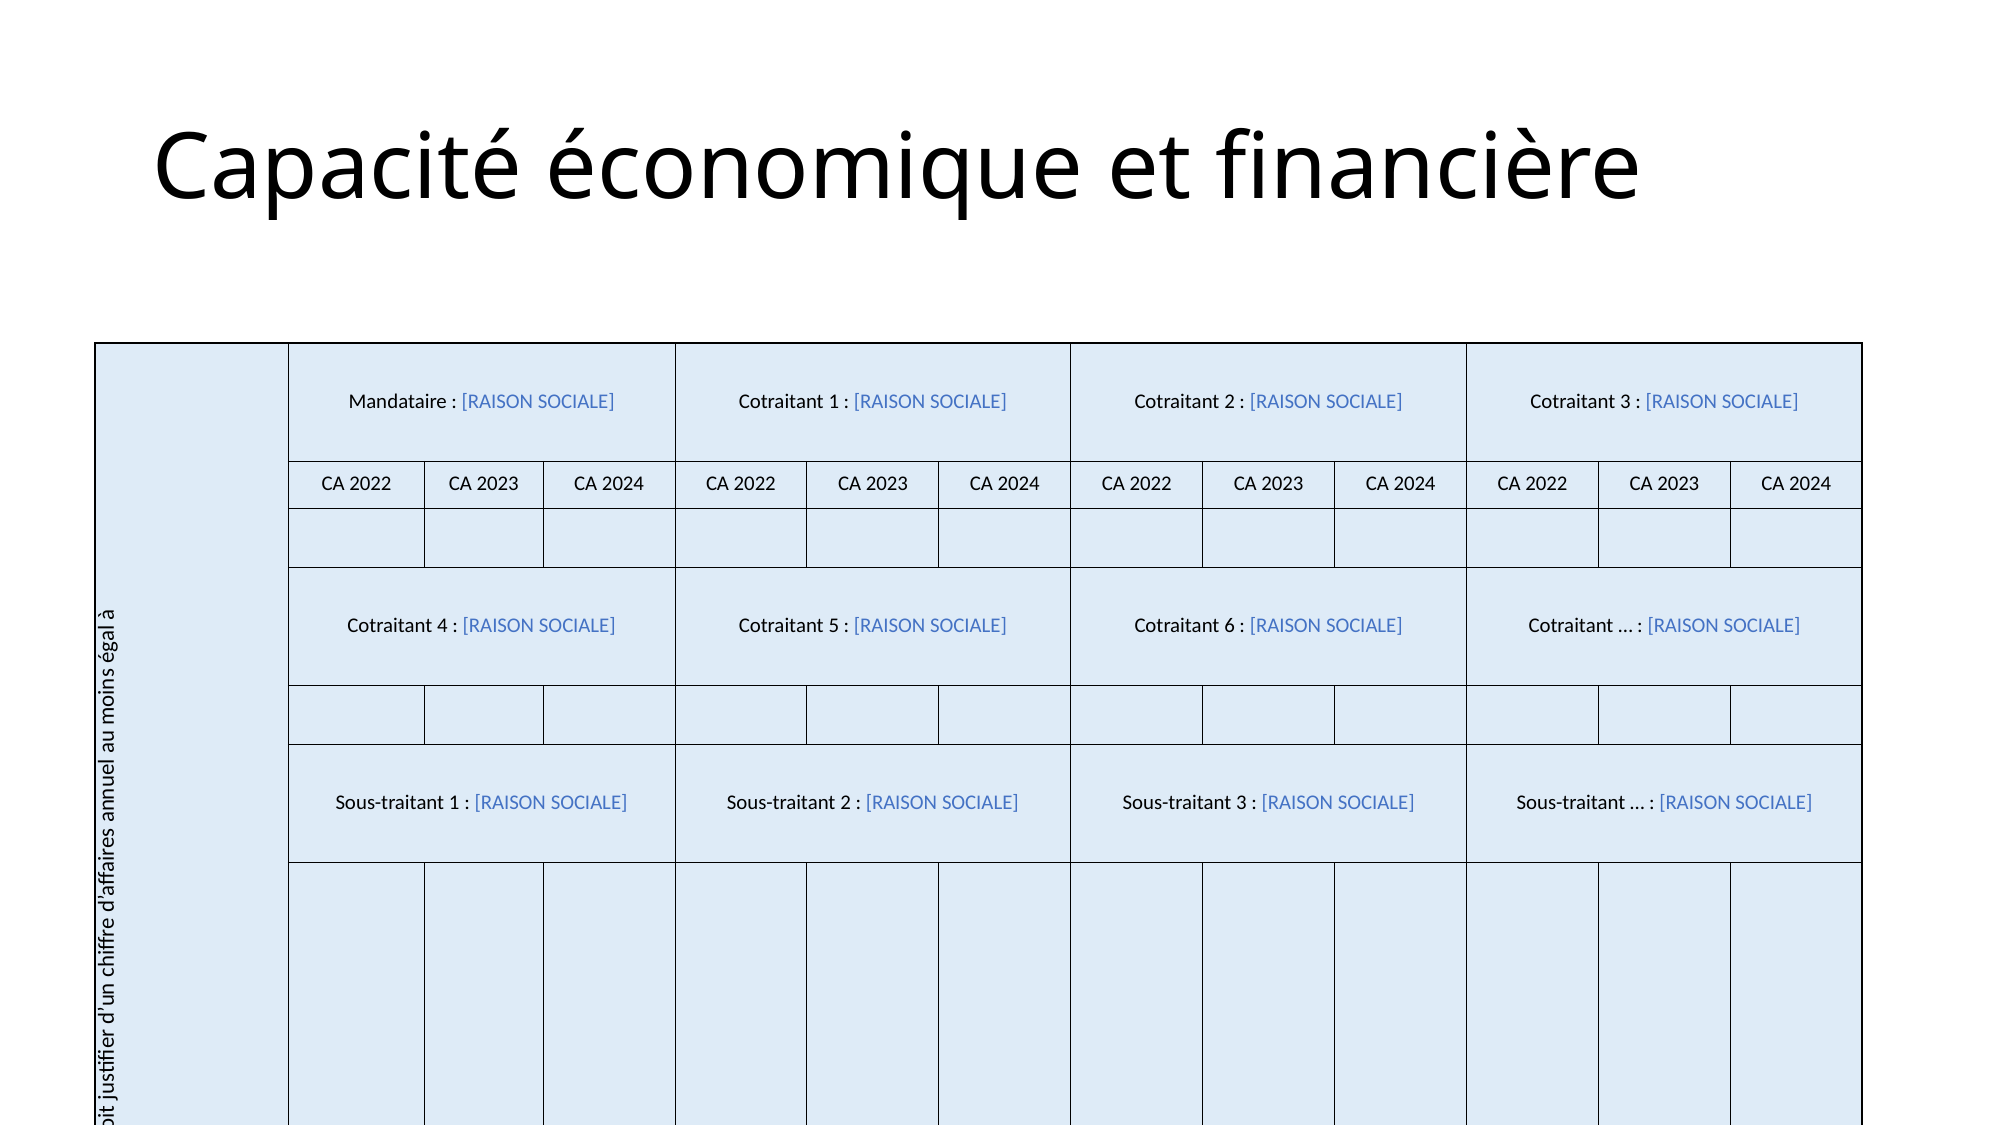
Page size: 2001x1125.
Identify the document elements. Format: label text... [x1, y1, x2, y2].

table_cell [939, 509, 1070, 567]
table_cell [939, 686, 1070, 744]
table_cell Cotraitant 5 : [RAISON SOCIALE] [676, 568, 1070, 685]
table_cell [1203, 509, 1334, 567]
table_cell [544, 863, 675, 1125]
table_cell Cotraitant 6 : [RAISON SOCIALE] [1071, 568, 1466, 685]
title Capacité économique et financière [137, 59, 1863, 278]
table_cell CA 2024 [1731, 462, 1861, 508]
table_cell Sous-traitant 3 : [RAISON SOCIALE] [1071, 745, 1466, 862]
table_cell [1467, 509, 1598, 567]
table_cell [1731, 686, 1861, 744]
table_cell [1599, 863, 1730, 1125]
table_cell [1467, 863, 1598, 1125]
table_cell [807, 863, 938, 1125]
table_cell [289, 686, 424, 744]
table_cell [425, 686, 543, 744]
table_cell [1599, 686, 1730, 744]
table_cell [939, 863, 1070, 1125]
table_cell CA 2023 [807, 462, 938, 508]
table_cell CA 2024 [939, 462, 1070, 508]
table_cell Sous-traitant 2 : [RAISON SOCIALE] [676, 745, 1070, 862]
table_cell [1071, 863, 1202, 1125]
table_cell Sous-traitant 1 : [RAISON SOCIALE] [289, 745, 675, 862]
table_cell CA 2024 [544, 462, 675, 508]
table_cell [1467, 686, 1598, 744]
table_cell CA 2023 [1203, 462, 1334, 508]
table_cell CA 2024 [1335, 462, 1466, 508]
table_cell [1203, 863, 1334, 1125]
table_cell [1731, 863, 1861, 1125]
table_cell [807, 686, 938, 744]
table_cell [289, 863, 424, 1125]
table_cell [1071, 686, 1202, 744]
table_cell [289, 509, 424, 567]
table_cell [807, 509, 938, 567]
table_cell [1599, 509, 1730, 567]
table_header Cotraitant 1 : [RAISON SOCIALE] [676, 344, 1070, 461]
table_cell [1203, 686, 1334, 744]
table_cell [1335, 686, 1466, 744]
table_cell Cotraitant … : [RAISON SOCIALE] [1467, 568, 1861, 685]
table_cell CA 2022 [1071, 462, 1202, 508]
table_cell [676, 686, 806, 744]
table_cell Cotraitant 4 : [RAISON SOCIALE] [289, 568, 675, 685]
table_cell [1731, 509, 1861, 567]
table_header Cotraitant 3 : [RAISON SOCIALE] [1467, 344, 1861, 461]
table_cell [1335, 863, 1466, 1125]
table_cell [1335, 509, 1466, 567]
table_cell [676, 509, 806, 567]
table_header Cotraitant 2 : [RAISON SOCIALE] [1071, 344, 1466, 461]
table_header L’opérateur économique (membres du groupement et sous-traitants déclarés ou ayant fourni la preuve de la mise à disposition de leur moyen au profit du groupement) doit justifier d’un chiffre d’affaires annuel au moins égal à 20 000 000,00 € HT sur les trois dernières années. [96, 344, 288, 1125]
table_cell CA 2022 [676, 462, 806, 508]
table_header Mandataire : [RAISON SOCIALE] [289, 344, 675, 461]
table_cell [544, 509, 675, 567]
table_cell [425, 863, 543, 1125]
table_cell [1071, 509, 1202, 567]
table_cell [425, 509, 543, 567]
table_cell [544, 686, 675, 744]
table_cell Sous-traitant … : [RAISON SOCIALE] [1467, 745, 1861, 862]
table_cell CA 2022 [289, 462, 424, 508]
table_cell [676, 863, 806, 1125]
table_cell CA 2023 [425, 462, 543, 508]
table_cell CA 2022 [1467, 462, 1598, 508]
table_cell CA 2023 [1599, 462, 1730, 508]
